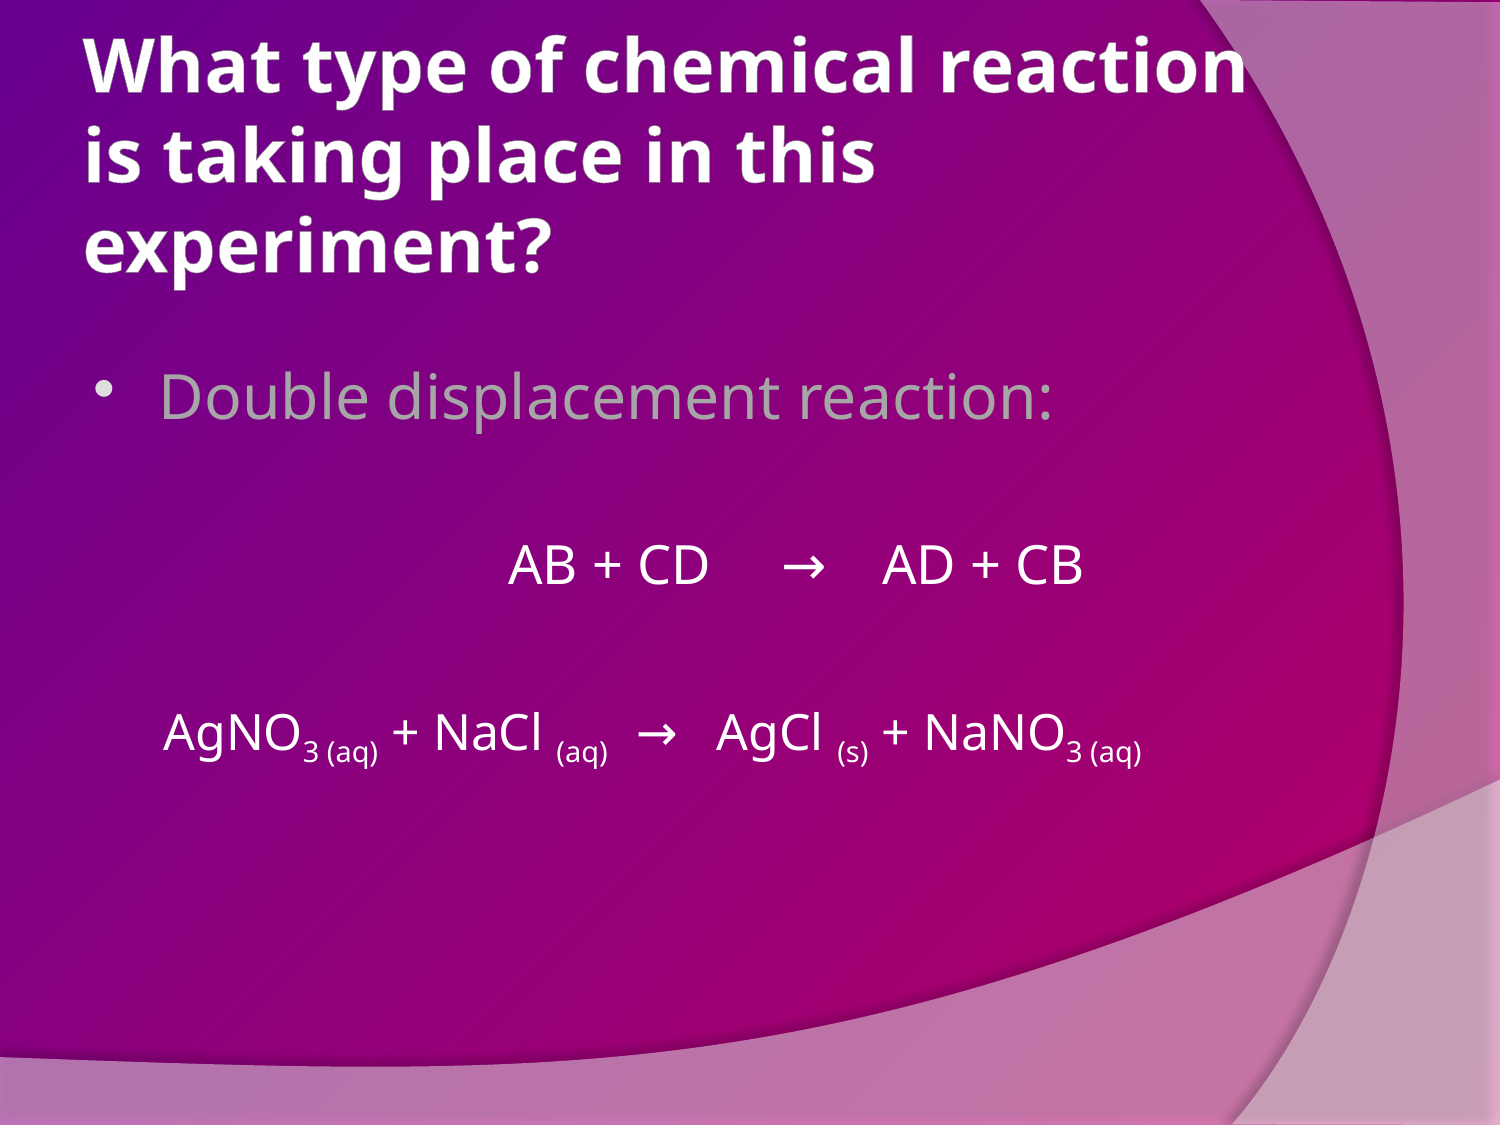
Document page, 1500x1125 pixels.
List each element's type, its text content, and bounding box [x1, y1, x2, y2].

title What type of chemical reaction is taking place in this experiment? [75, 58, 1300, 247]
list Double displacement reaction: AB + CD → AD + CB AgNO3 (aq) + NaCl (aq) → AgCl (s) + NaNO3 (aq) [75, 262, 1454, 1005]
